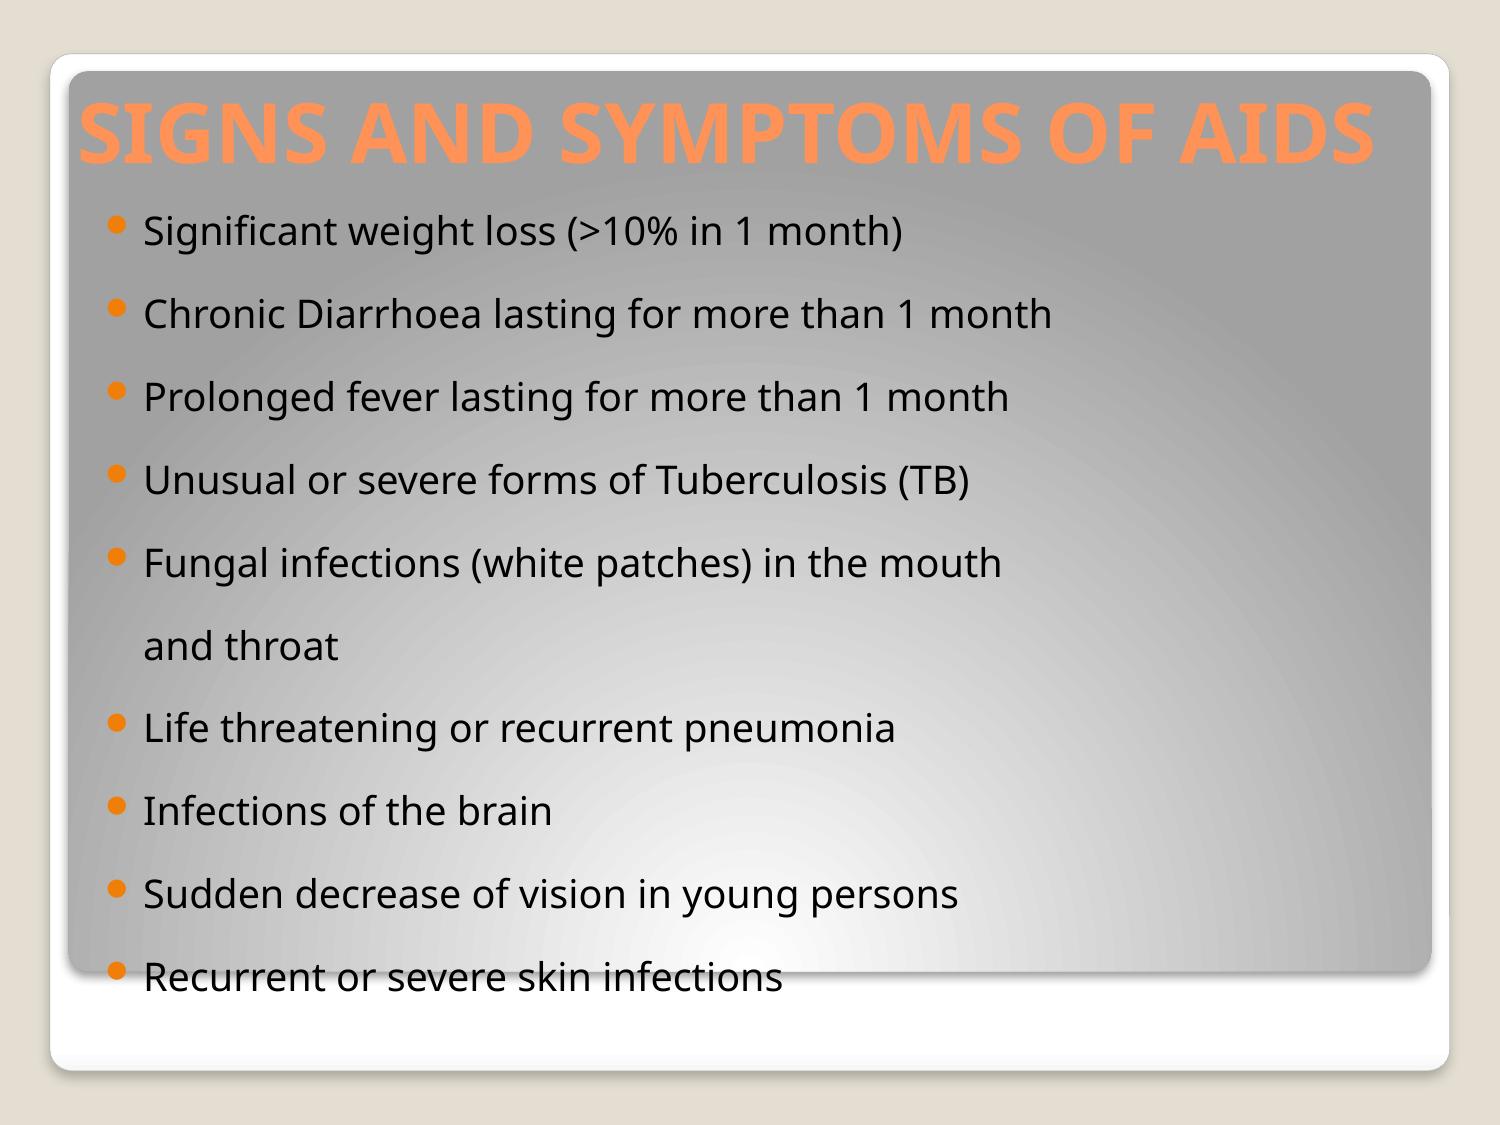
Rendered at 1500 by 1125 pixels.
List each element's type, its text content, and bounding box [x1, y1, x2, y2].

title SIGNS AND SYMPTOMS OF AIDS [62, 37, 1405, 188]
list Significant weight loss (>10% in 1 month) Chronic Diarrhoea lasting for more than 1 month Prolonged fever lasting for more than 1 month Unusual or severe forms of Tuberculosis (TB) Fungal infections (white patches) in the mouth and throat Life threatening or recurrent pneumonia Infections of the brain Sudden decrease of vision in young persons Recurrent or severe skin infections [74, 199, 1418, 1013]
